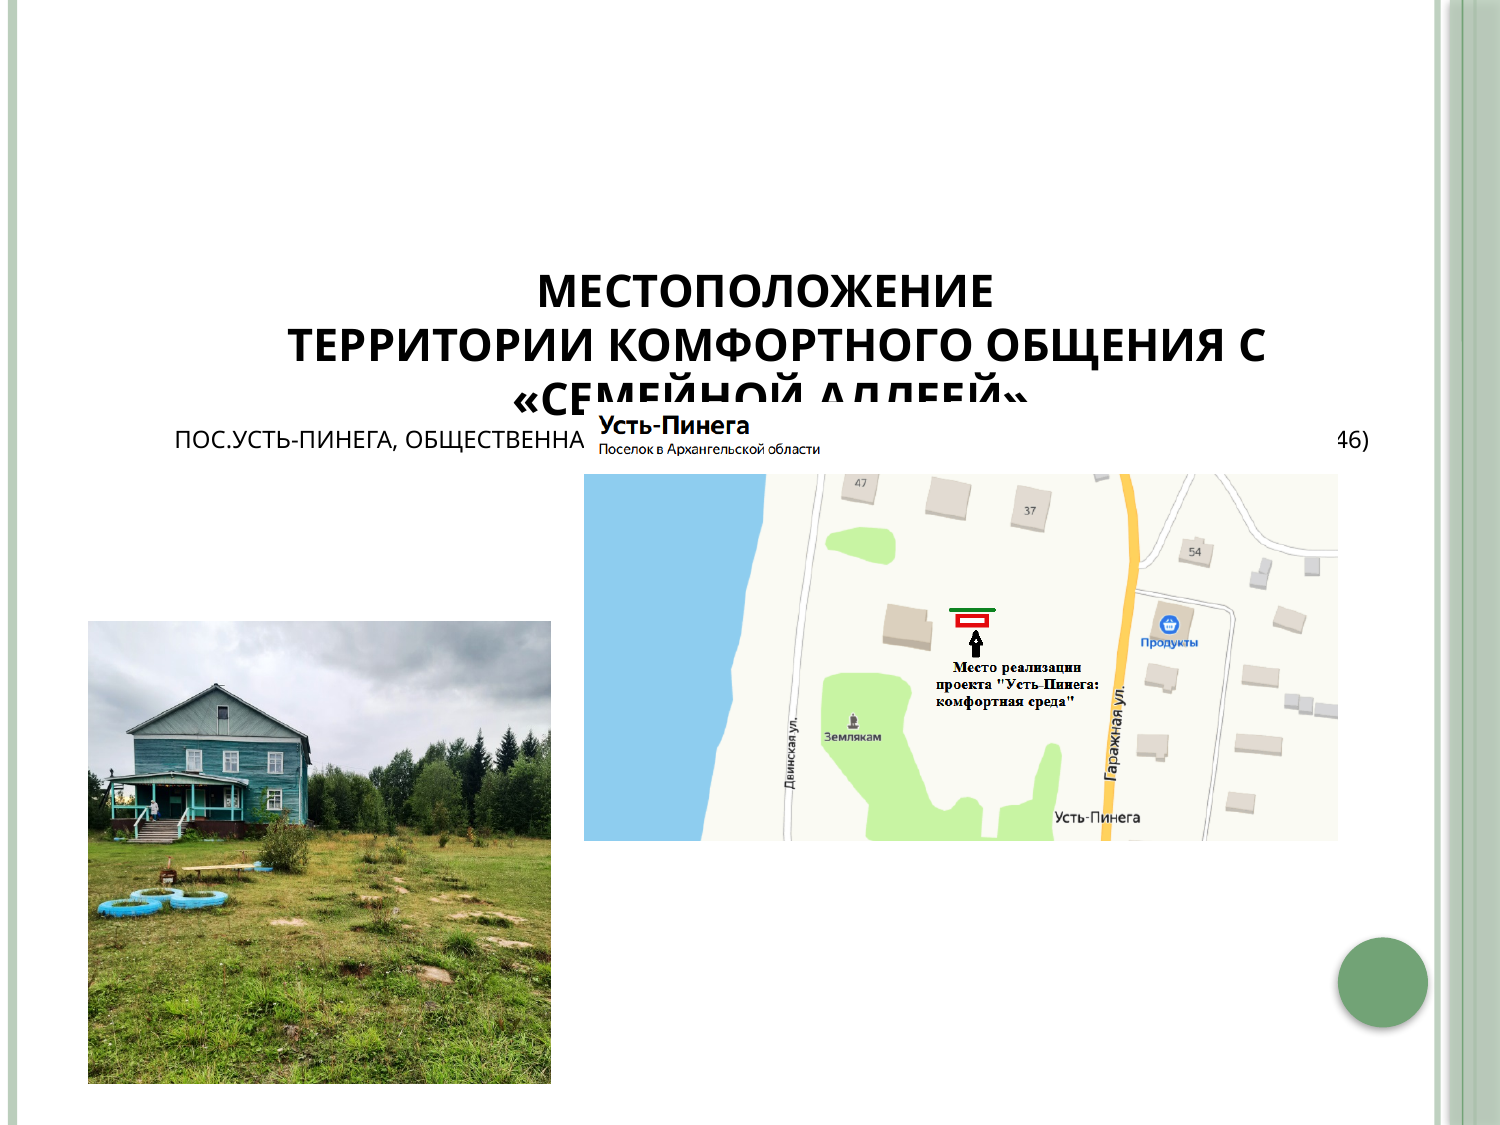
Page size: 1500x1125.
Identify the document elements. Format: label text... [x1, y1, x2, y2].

picture [87, 620, 551, 1084]
title Местоположение территории комфортного общения с «Семейной аллеей» пос.Усть-Пинега, общественная территория у МБУК «Усть-Пинежский ДК» (ул.Двинская, 46) со стороны ул.Гаражной [159, 255, 1385, 492]
picture [584, 401, 1339, 842]
